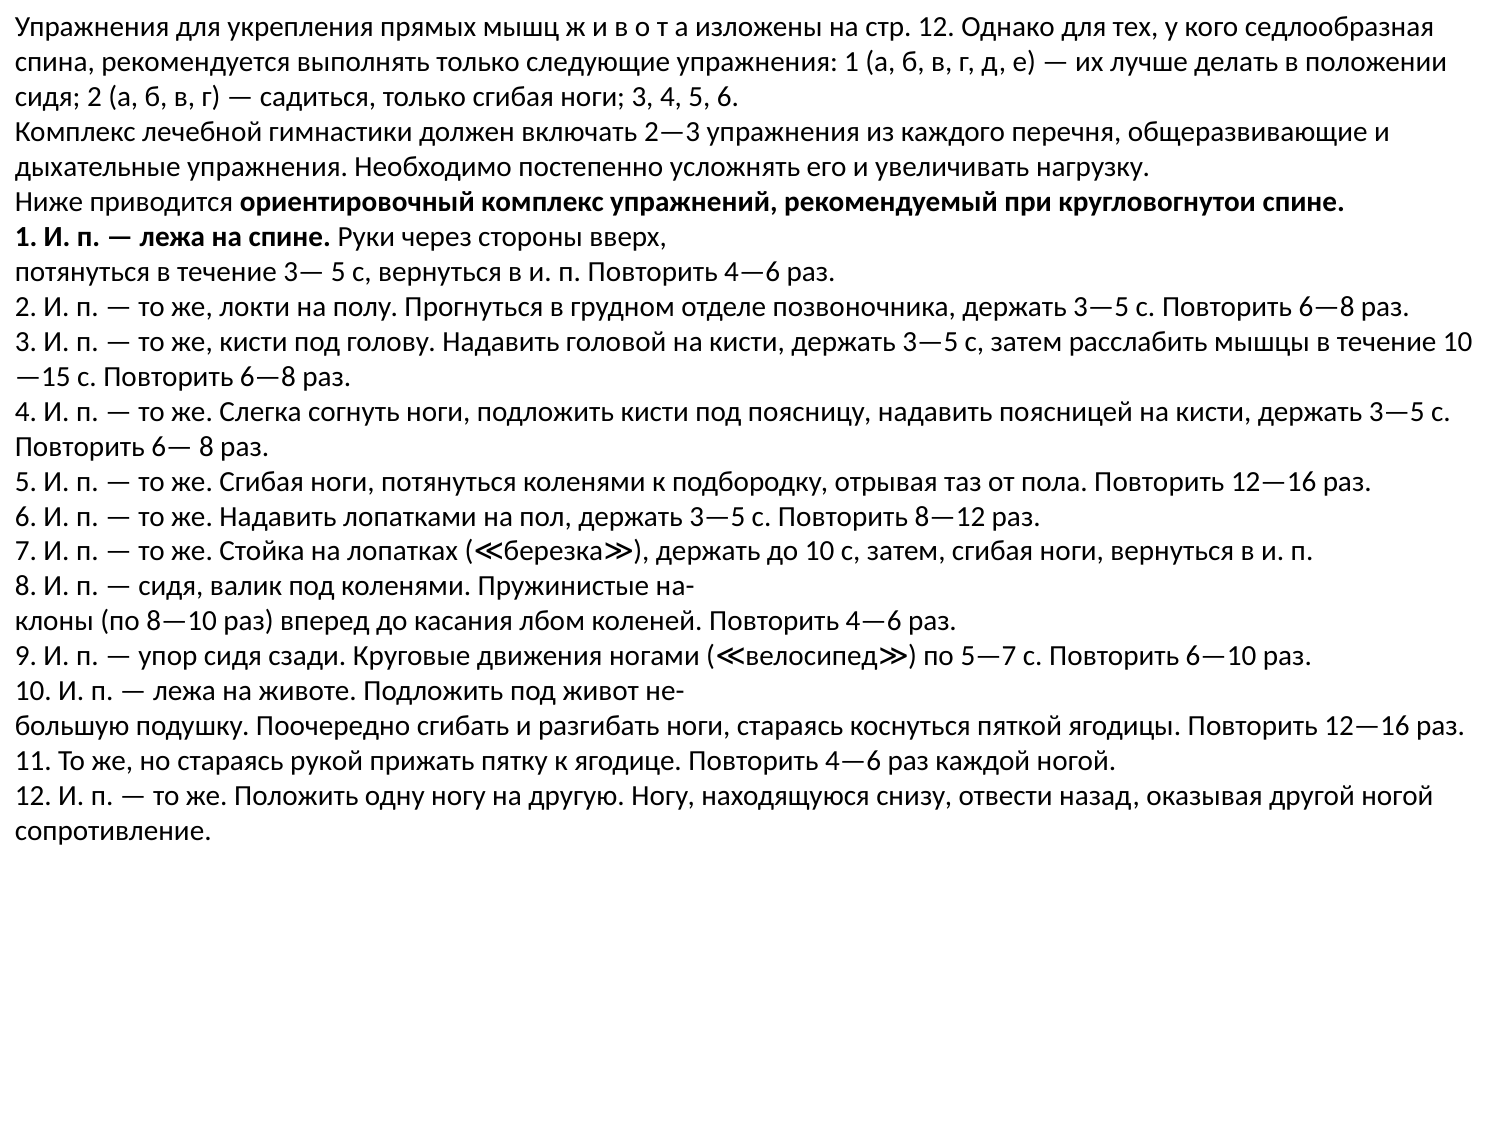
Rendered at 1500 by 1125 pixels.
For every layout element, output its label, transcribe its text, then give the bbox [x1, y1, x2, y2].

text_box Упражнения для укрепления прямых мышц ж и в о т а изложены на стр. 12. Однако для тех, у кого седлообразная спина, рекомендуется выполнять только следующие упражнения: 1 (а, б, в, г, д, е) — их лучше делать в положении сидя; 2 (а, б, в, г) — садиться, только сгибая ноги; 3, 4, 5, 6. Комплекс лечебной гимнастики должен включать 2—3 упражнения из каждого перечня, общеразвивающие и дыхательные упражнения. Необходимо постепенно усложнять его и увеличивать нагрузку. Ниже приводится ориентировочный комплекс упражнений, рекомендуемый при кругловогнутои спине. 1. И. п. — лежа на спине. Руки через стороны вверх, потянуться в течение 3— 5 с, вернуться в и. п. Повторить 4—6 раз. 2. И. п. — то же, локти на полу. Прогнуться в грудном отделе позвоночника, держать 3—5 с. Повторить 6—8 раз. 3. И. п. — то же, кисти под голову. Надавить головой на кисти, держать 3—5 с, затем расслабить мышцы в течение 10—15 с. Повторить 6—8 раз. 4. И. п. — то же. Слегка согнуть ноги, подложить кисти под поясницу, надавить поясницей на кисти, держать 3—5 с. Повторить 6— 8 раз. 5. И. п. — то же. Сгибая ноги, потянуться коленями к подбородку, отрывая таз от пола. Повторить 12—16 раз. 6. И. п. — то же. Надавить лопатками на пол, держать 3—5 с. Повторить 8—12 раз. 7. И. п. — то же. Стойка на лопатках (≪березка≫), держать до 10 с, затем, сгибая ноги, вернуться в и. п. 8. И. п. — сидя, валик под коленями. Пружинистые на- клоны (по 8—10 раз) вперед до касания лбом коленей. Повторить 4—6 раз. 9. И. п. — упор сидя сзади. Круговые движения ногами (≪велосипед≫) по 5—7 с. Повторить 6—10 раз. 10. И. п. — лежа на животе. Подложить под живот не- большую подушку. Поочередно сгибать и разгибать ноги, стараясь коснуться пяткой ягодицы. Повторить 12—16 раз. 11. То же, но стараясь рукой прижать пятку к ягодице. Повторить 4—6 раз каждой ногой. 12. И. п. — то же. Положить одну ногу на другую. Ногу, находящуюся снизу, отвести назад, оказывая другой ногой сопротивление. [0, 0, 1500, 854]
